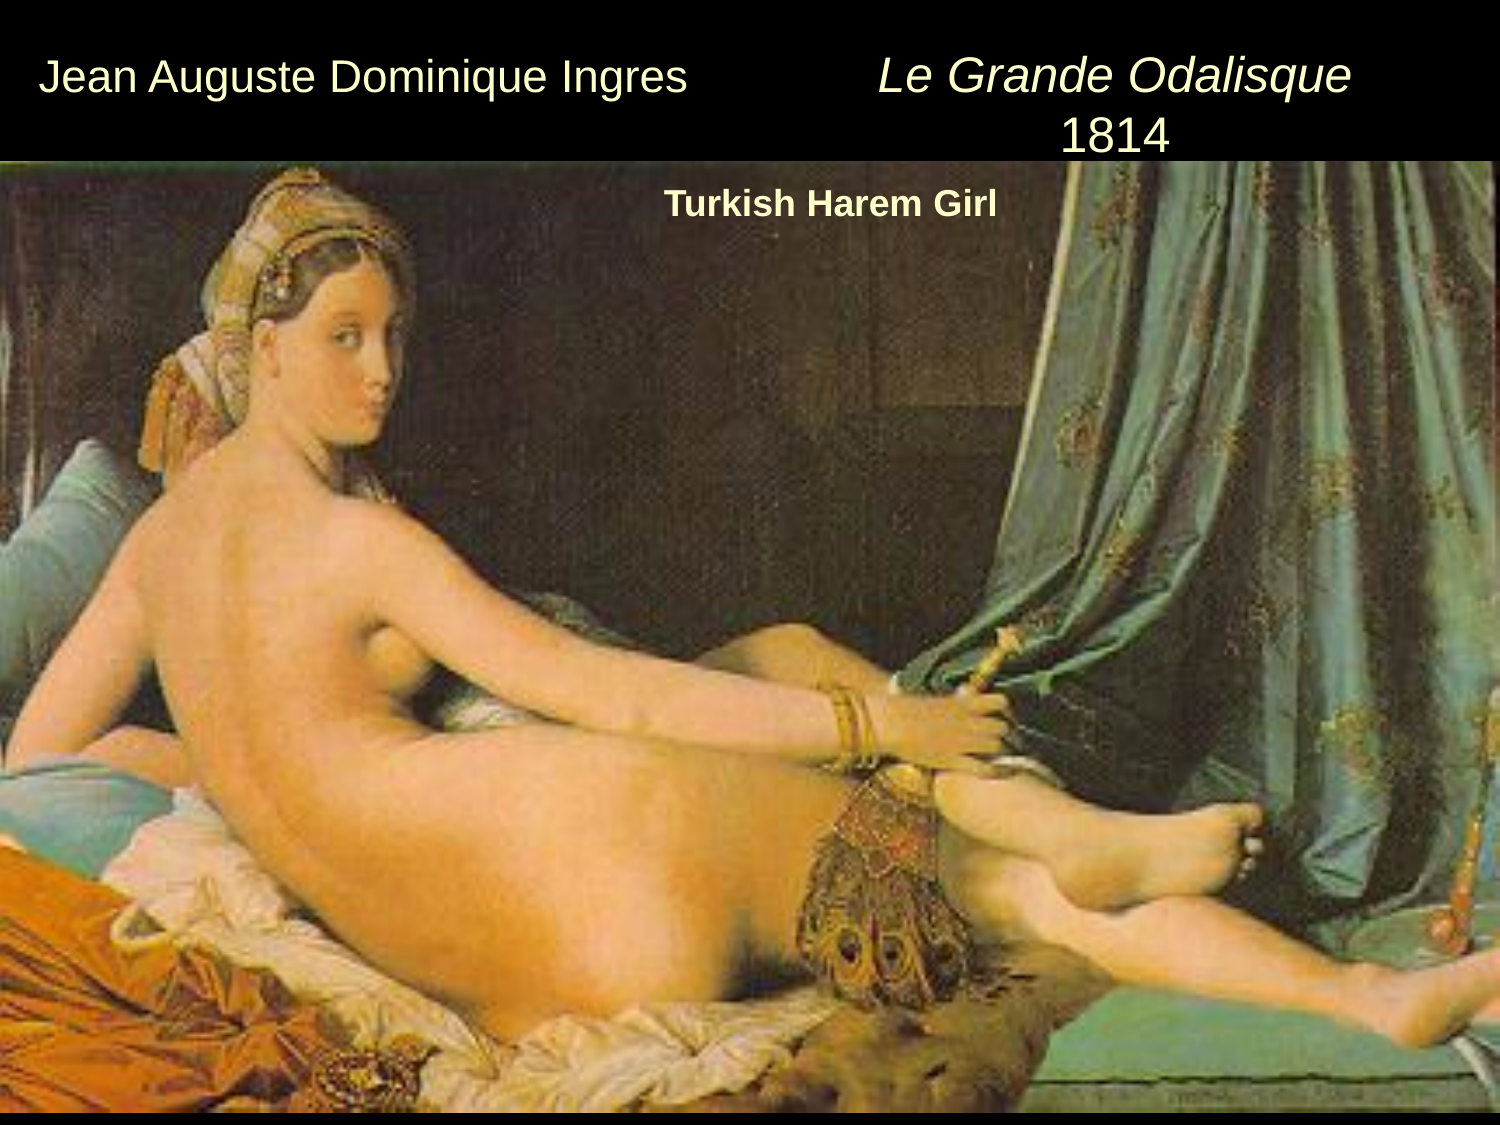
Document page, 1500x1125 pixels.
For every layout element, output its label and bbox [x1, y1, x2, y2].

picture [0, 161, 1500, 1113]
text_box [22, 34, 1413, 232]
